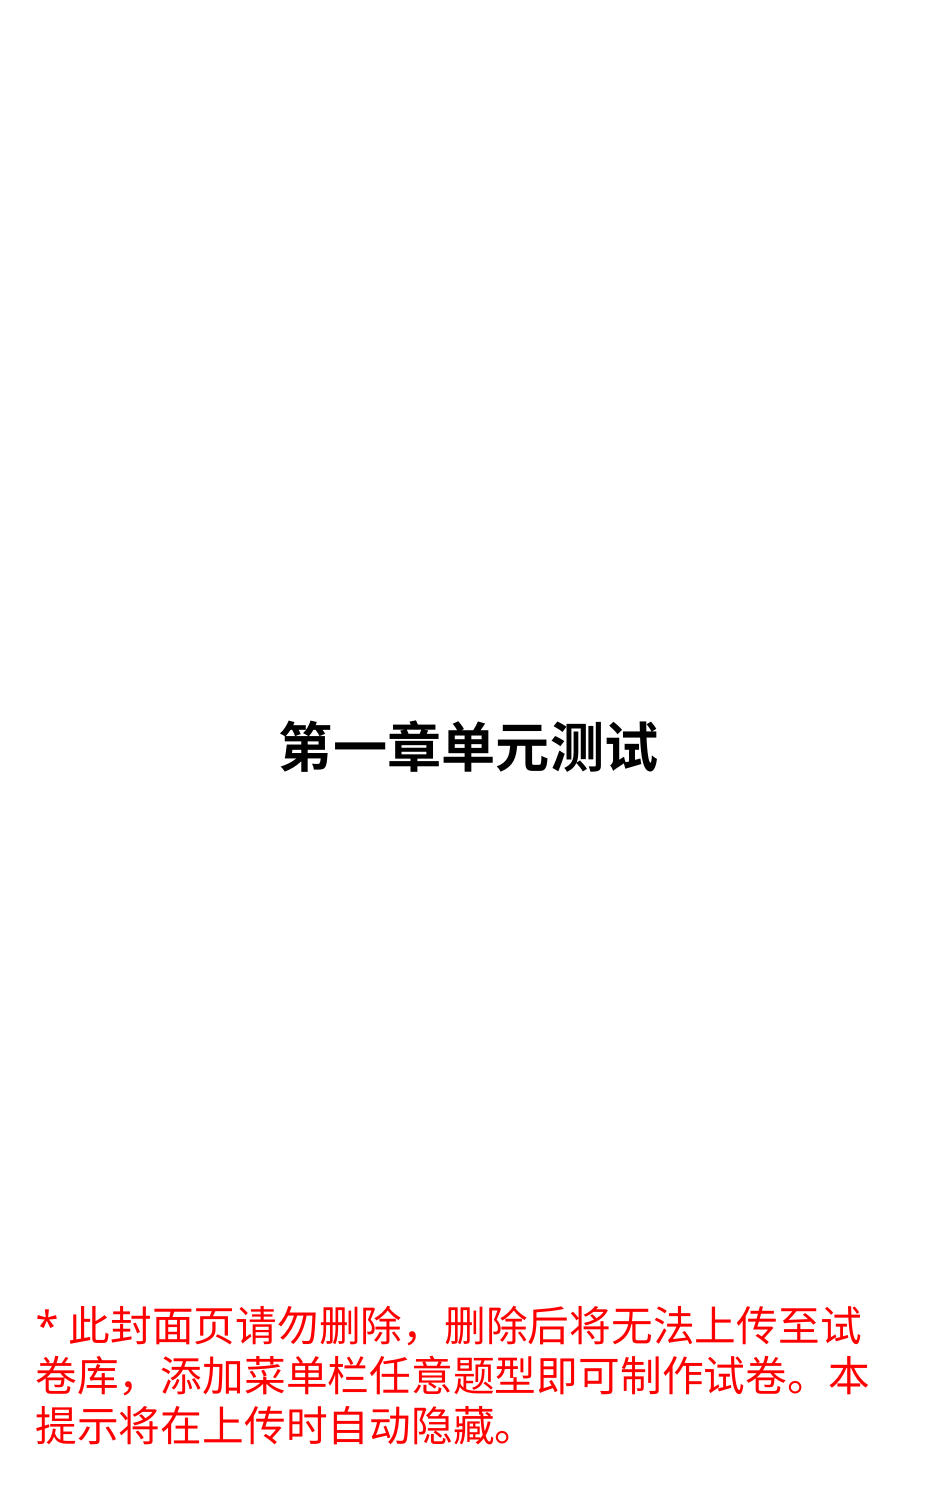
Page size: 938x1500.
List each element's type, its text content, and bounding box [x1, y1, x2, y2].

title 第一章单元测试 [46, 624, 891, 875]
text_box *此封面页请勿删除，删除后将无法上传至试卷库，添加菜单栏任意题型即可制作试卷。本提示将在上传时自动隐藏。 [20, 1291, 918, 1459]
